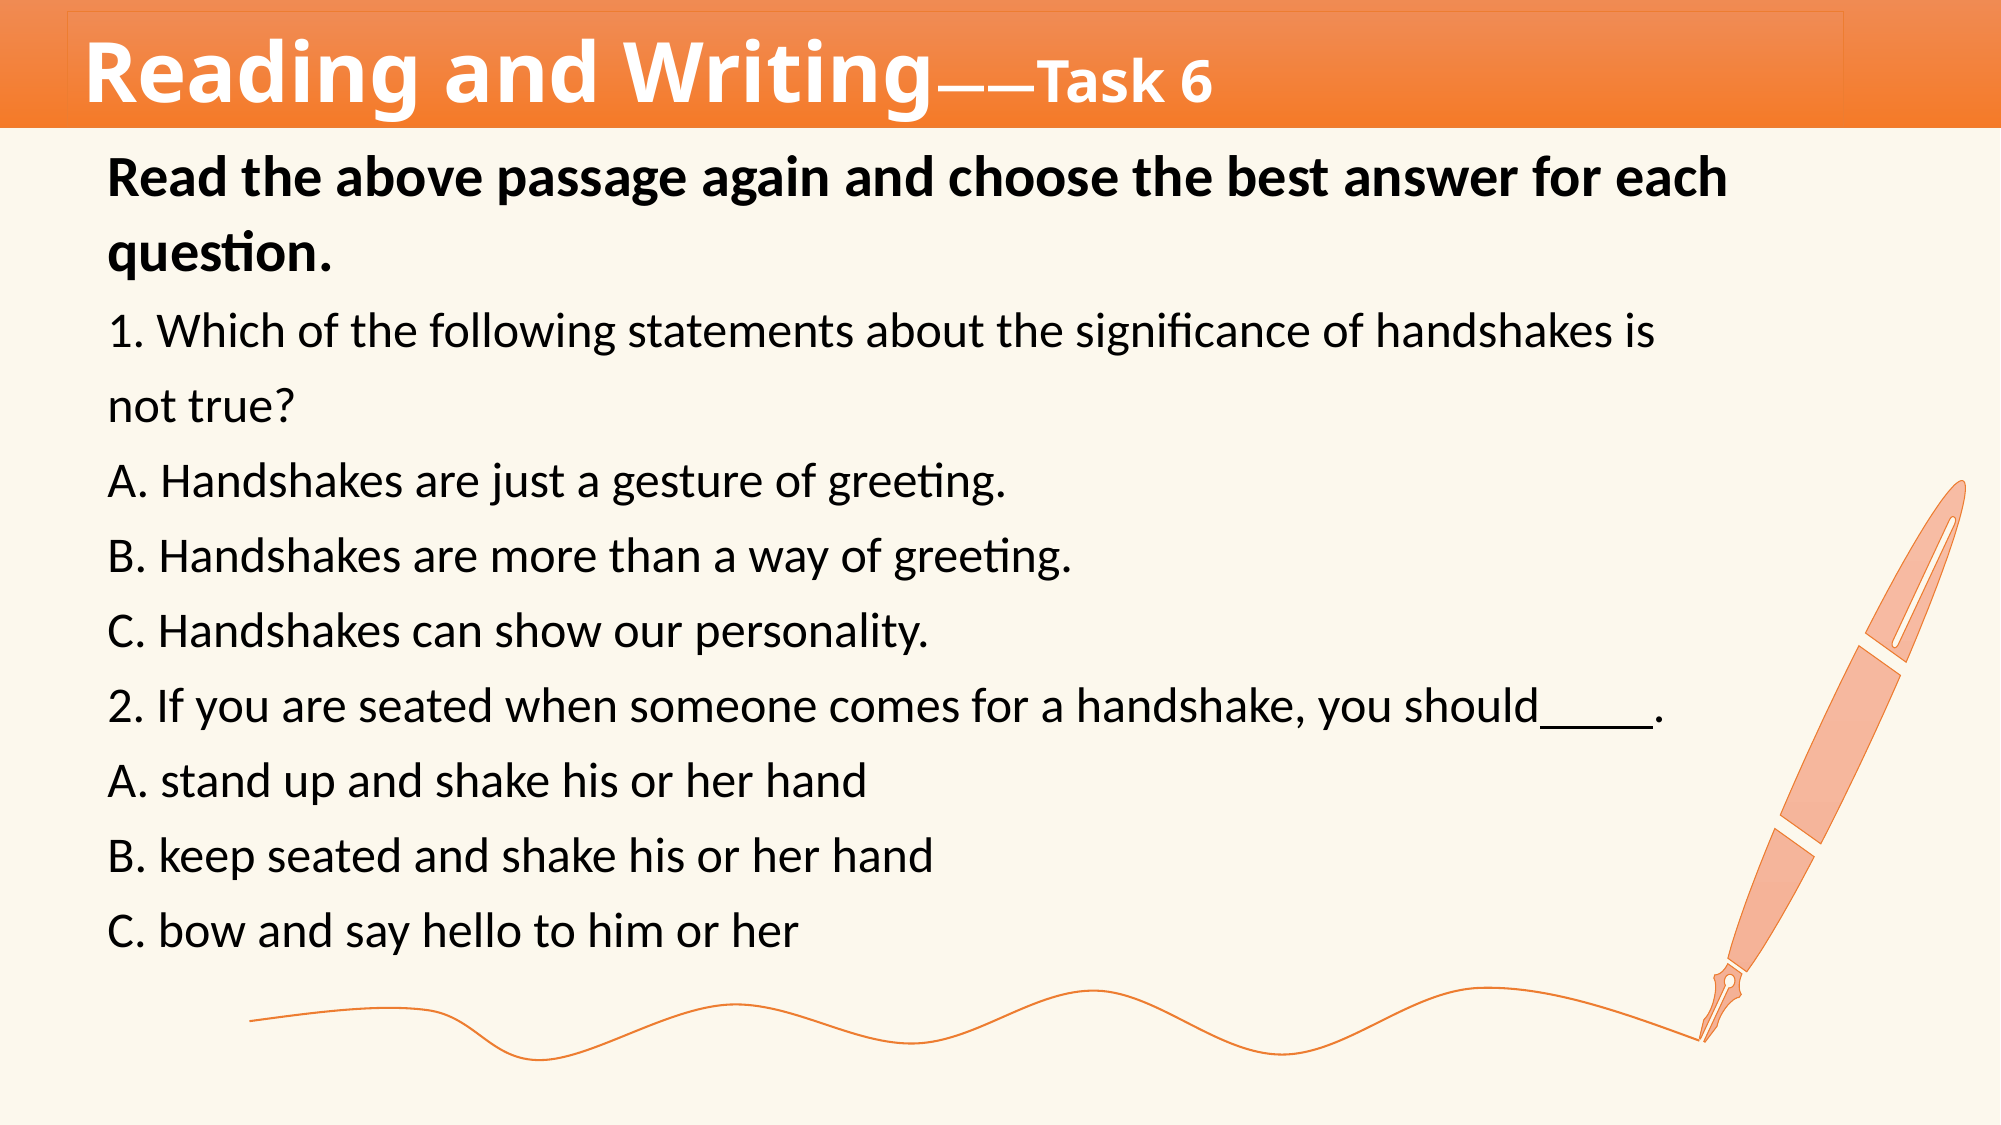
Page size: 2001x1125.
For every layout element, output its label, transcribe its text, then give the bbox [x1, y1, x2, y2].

text_box [1864, 480, 1966, 664]
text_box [0, 0, 2000, 128]
text_box [1779, 644, 1902, 845]
text_box [1727, 827, 1815, 973]
text_box [249, 986, 1700, 1062]
list Read the above passage again and choose the best answer for each question. 1. Which of the following statements about the significance of handshakes is not true? A. Handshakes are just a gesture of greeting. B. Handshakes are more than a way of greeting. C. Handshakes can show our personality. 2. If you are seated when someone comes for a handshake, you should . A. stand up and shake his or her hand B. keep seated and shake his or her hand C. bow and say hello to him or her [92, 146, 1902, 1014]
text_box [1698, 962, 1743, 1043]
